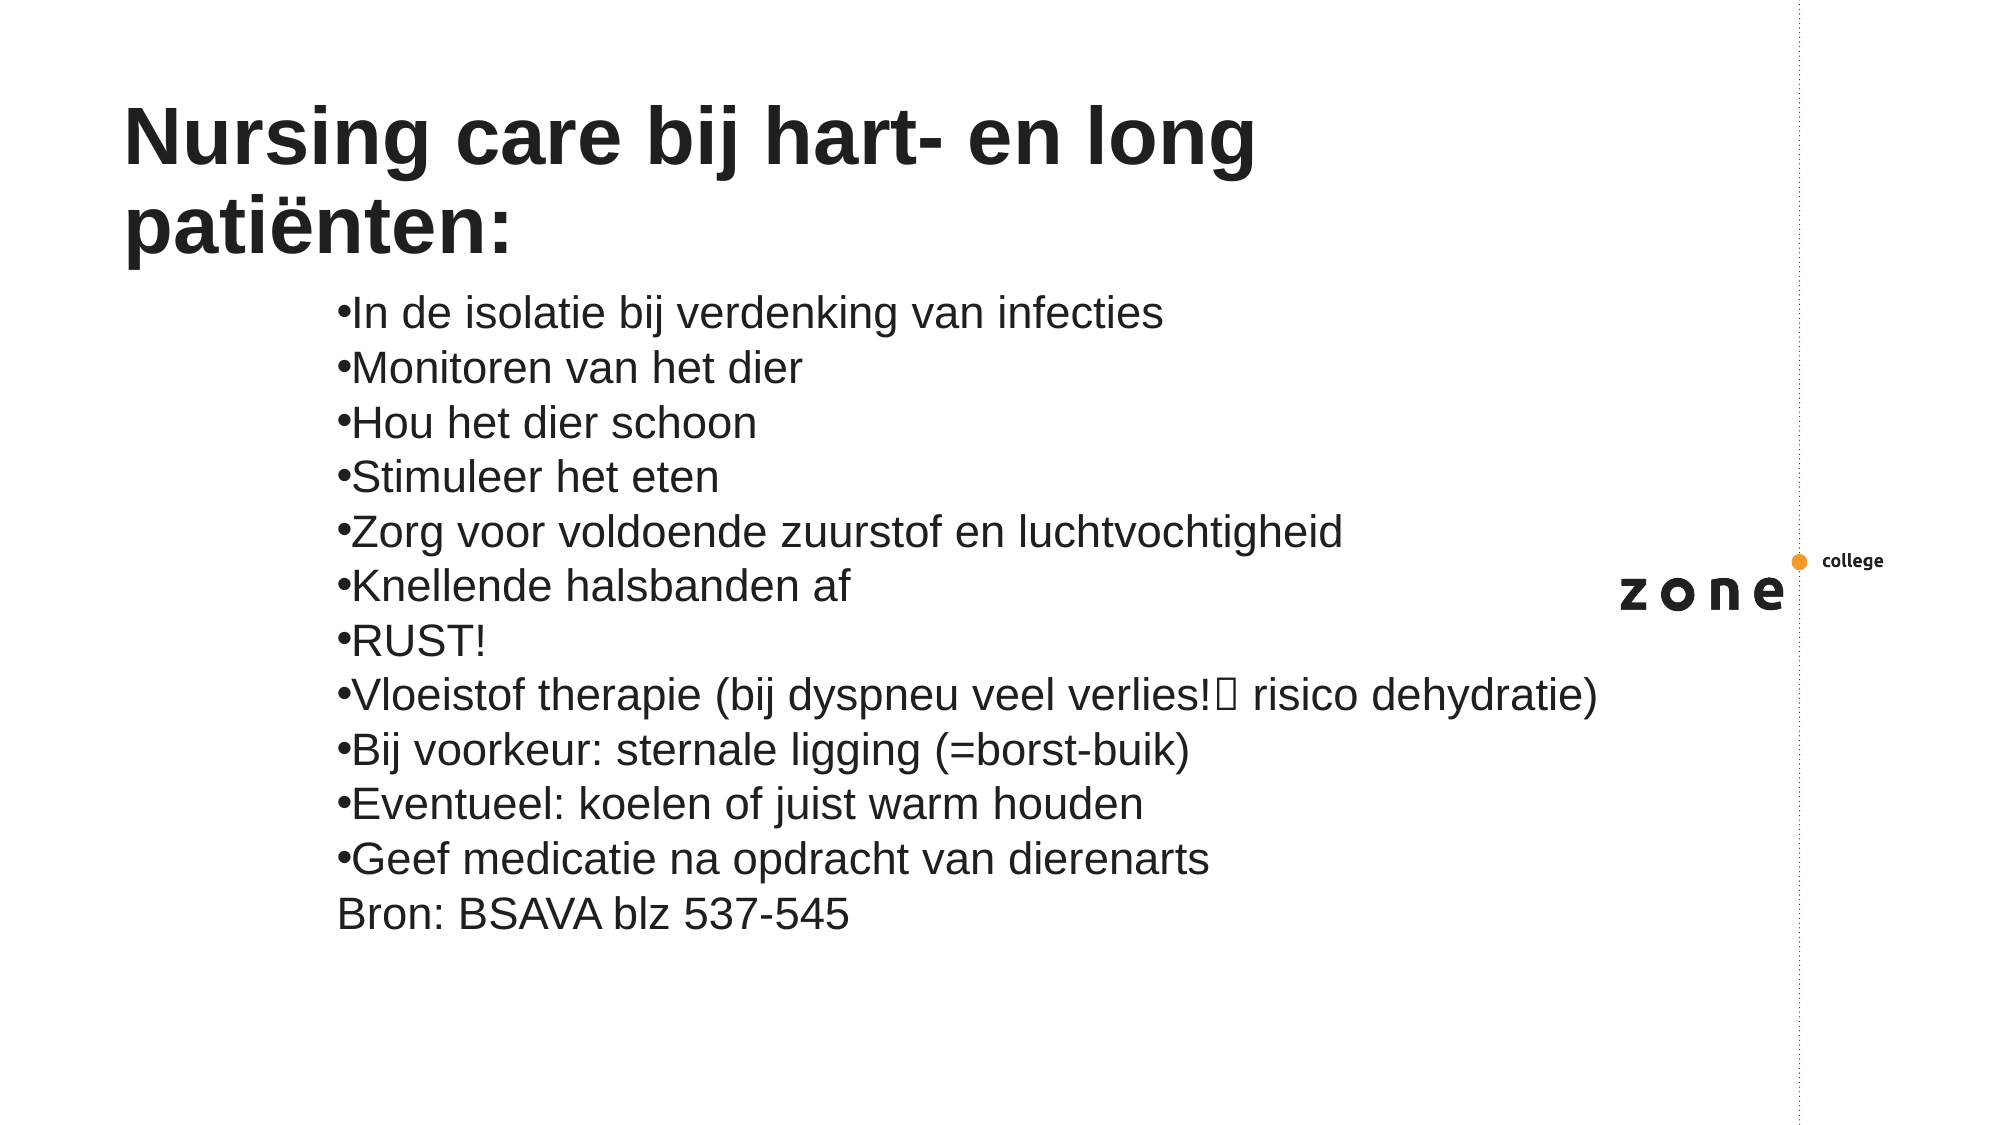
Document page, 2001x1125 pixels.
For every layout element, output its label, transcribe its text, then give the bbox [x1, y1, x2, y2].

title Nursing care bij hart- en long patiënten: [124, 94, 1607, 272]
picture [1596, 0, 2001, 1125]
list In de isolatie bij verdenking van infecties Monitoren van het dier Hou het dier schoon Stimuleer het eten Zorg voor voldoende zuurstof en luchtvochtigheid Knellende halsbanden af RUST! Vloeistof therapie (bij dyspneu veel verlies! risico dehydratie) Bij voorkeur: sternale ligging (=borst-buik) Eventueel: koelen of juist warm houden Geef medicatie na opdracht van dierenarts Bron: BSAVA blz 537-545 [336, 283, 1607, 998]
